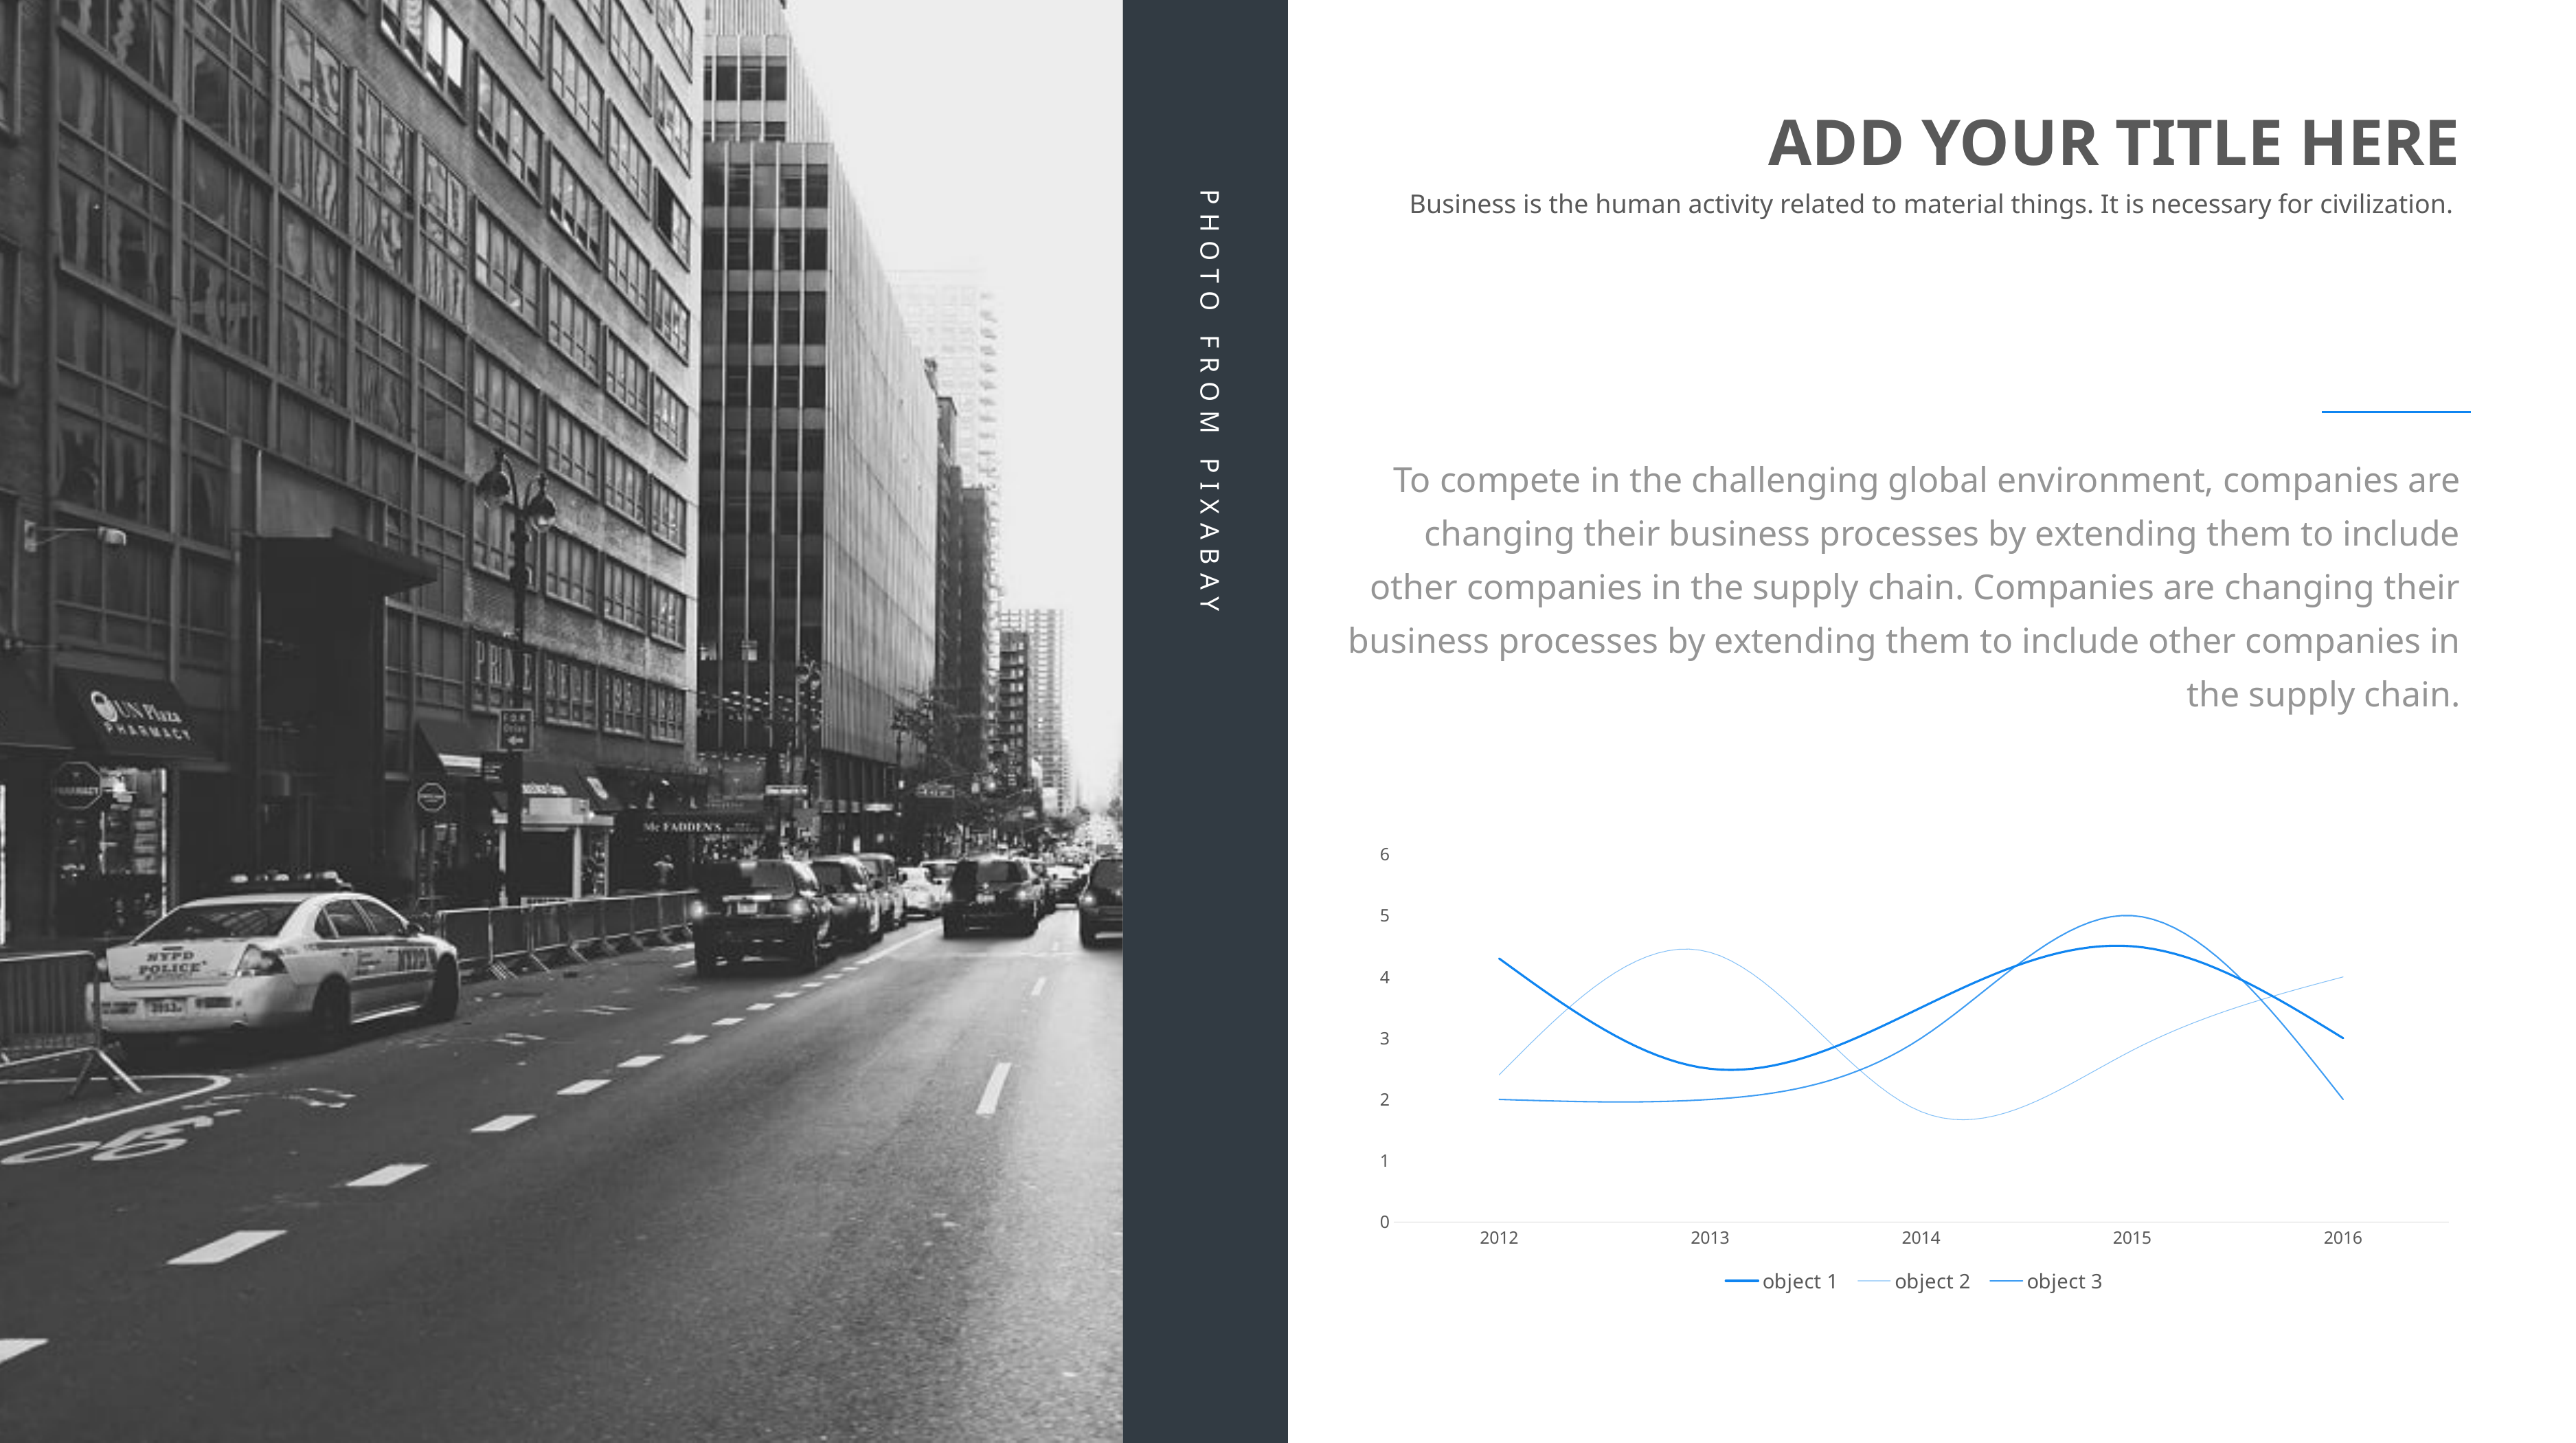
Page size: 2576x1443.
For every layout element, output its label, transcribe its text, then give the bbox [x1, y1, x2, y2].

text_box To compete in the challenging global environment, companies are changing their business processes by extending them to include other companies in the supply chain. Companies are changing their business processes by extending them to include other companies in the supply chain. [1335, 440, 2471, 719]
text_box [1357, 59, 2472, 219]
picture [0, 0, 1122, 1443]
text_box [1122, 0, 1288, 1443]
chart [1357, 833, 2472, 1303]
